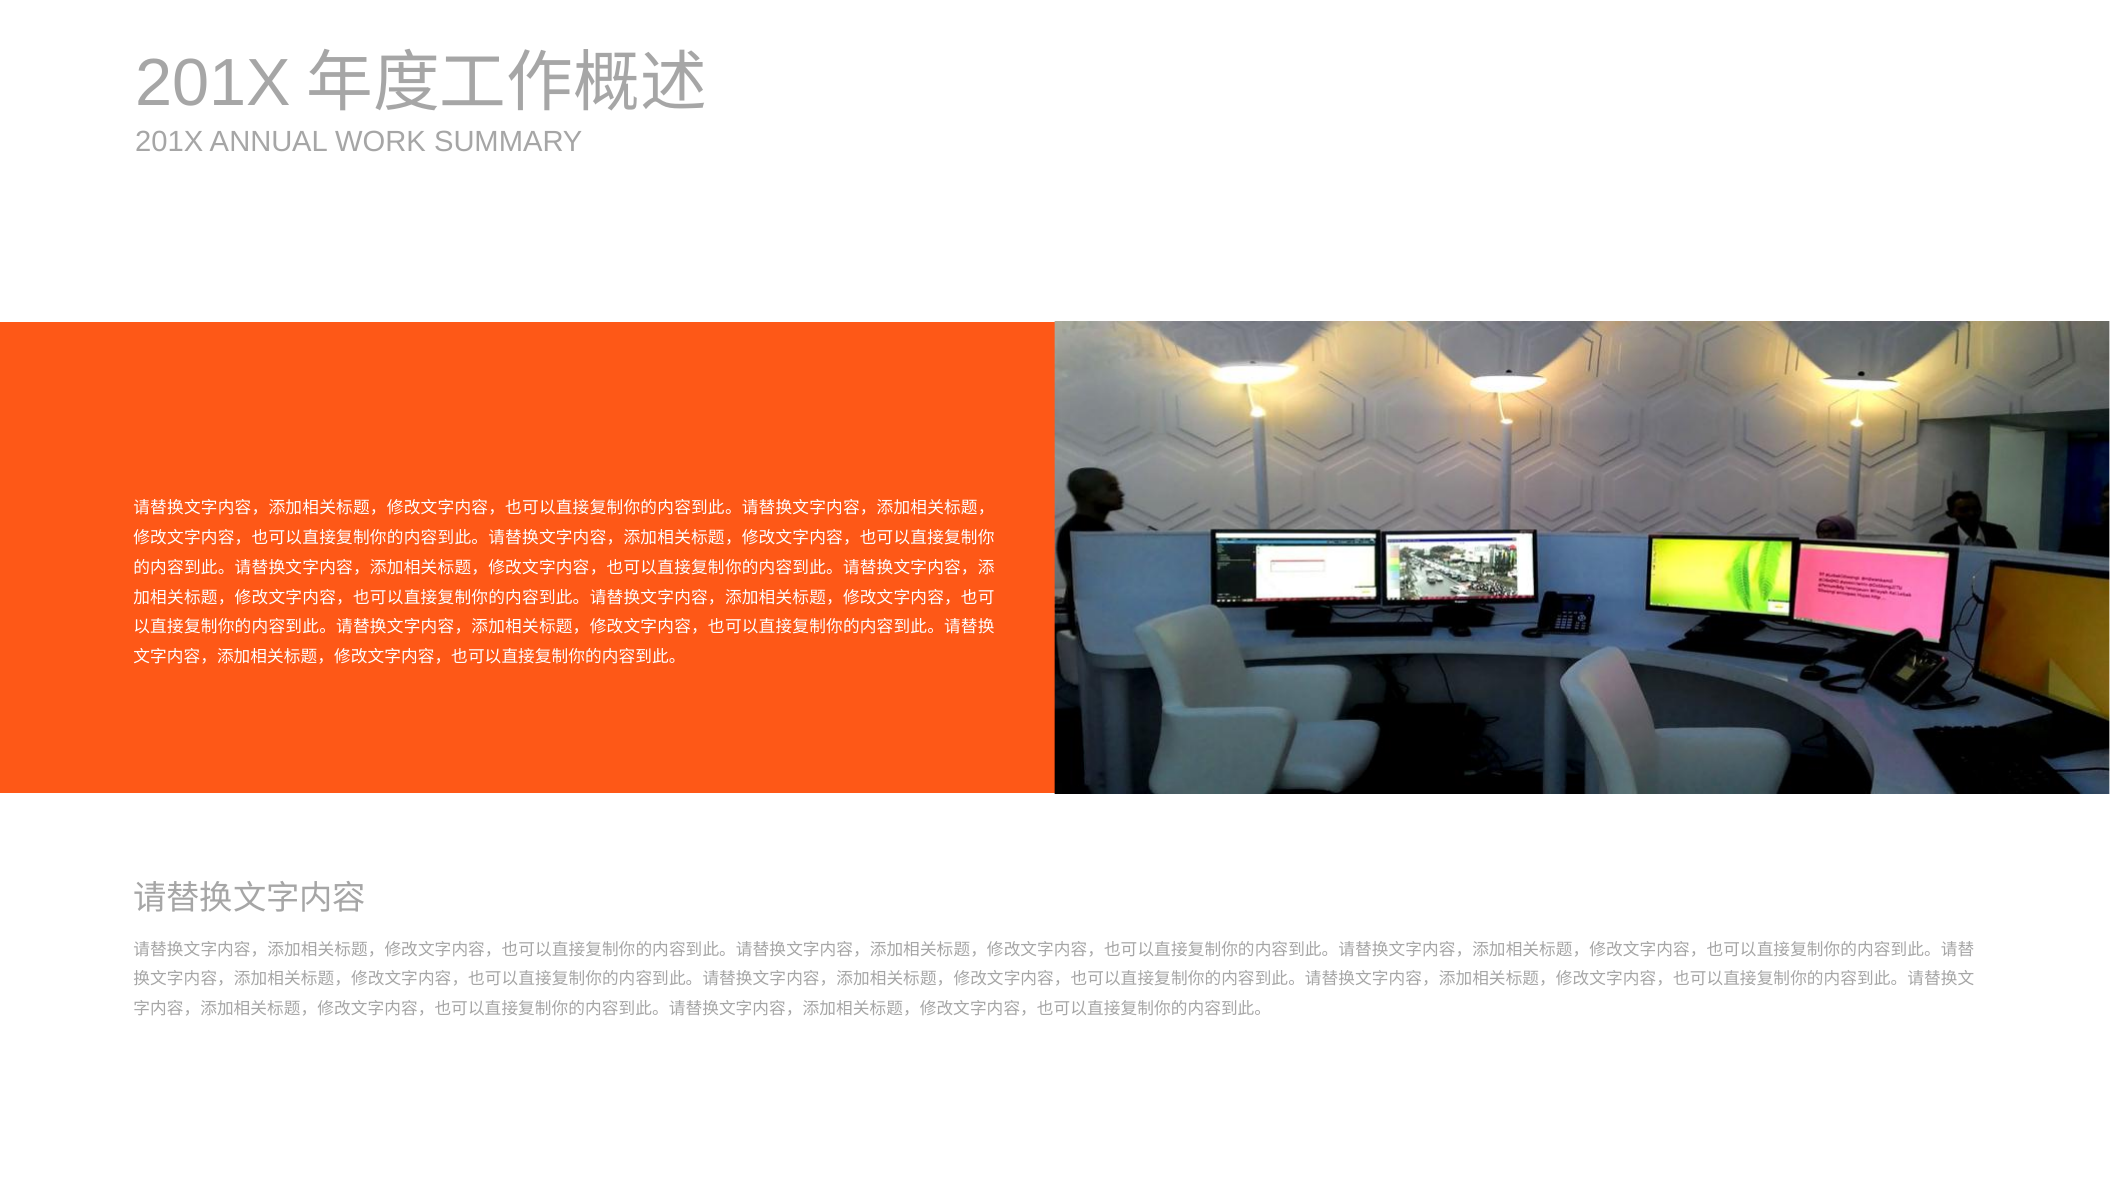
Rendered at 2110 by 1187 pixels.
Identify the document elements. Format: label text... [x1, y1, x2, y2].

text_box [0, 321, 1054, 794]
text_box 201X年度工作概述 [135, 38, 783, 119]
text_box 请替换文字内容，添加相关标题，修改文字内容，也可以直接复制你的内容到此。请替换文字内容，添加相关标题，修改文字内容，也可以直接复制你的内容到此。请替换文字内容，添加相关标题，修改文字内容，也可以直接复制你的内容到此。请替换文字内容，添加相关标题，修改文字内容，也可以直接复制你的内容到此。请替换文字内容，添加相关标题，修改文字内容，也可以直接复制你的内容到此。请替换文字内容，添加相关标题，修改文字内容，也可以直接复制你的内容到此。请替换文字内容，添加相关标题，修改文字内容，也可以直接复制你的内容到此。请替换文字内容，添加相关标题，修改文字内容，也可以直接复制你的内容到此。 [133, 486, 996, 667]
text_box [1054, 321, 2110, 794]
text_box 201X ANNUAL WORK SUMMARY [135, 122, 596, 158]
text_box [133, 876, 1977, 1020]
